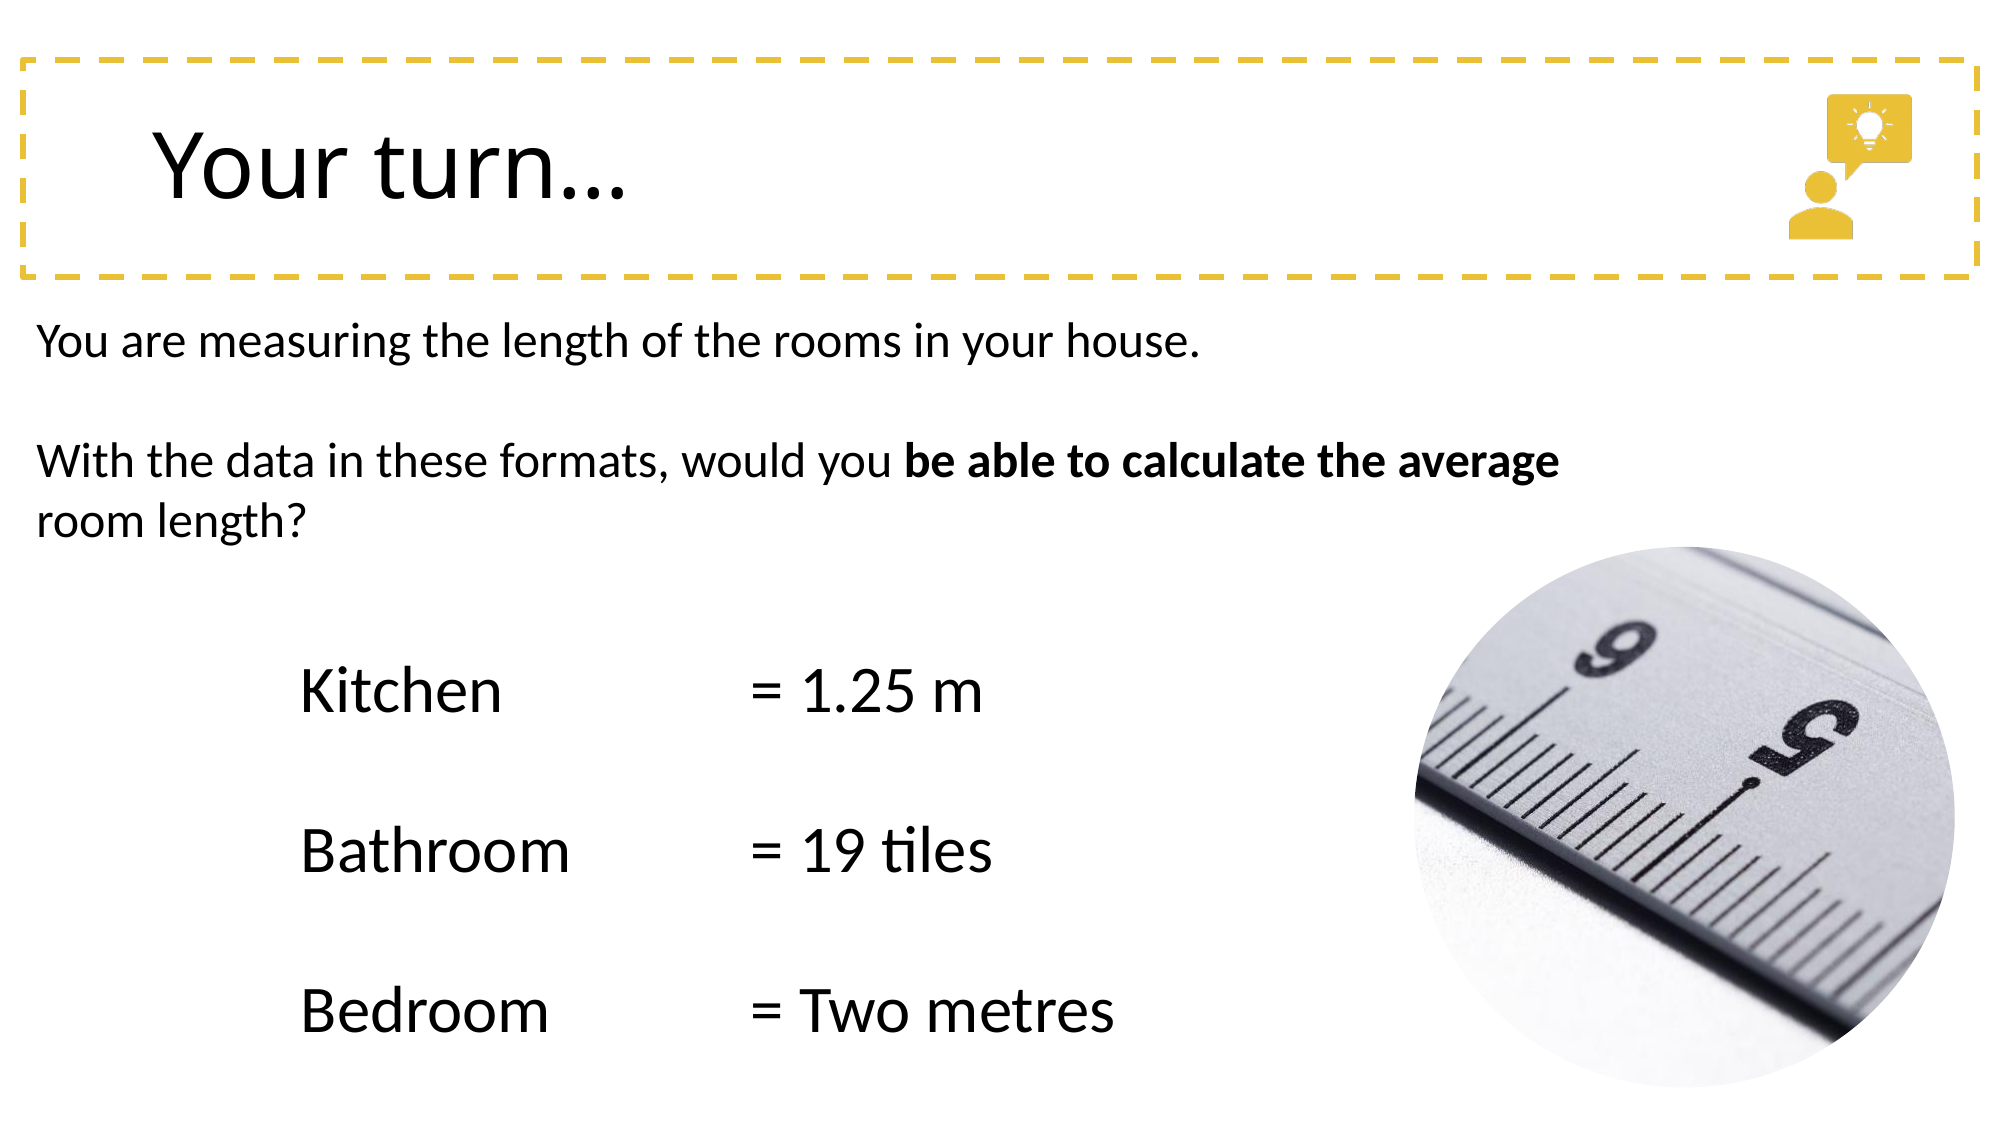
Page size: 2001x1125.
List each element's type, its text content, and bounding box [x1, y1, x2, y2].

picture [1414, 546, 1955, 1088]
text_box You are measuring the length of the rooms in your house. With the data in these formats, would you be able to calculate the average room length? [21, 300, 1660, 555]
title Your turn… [137, 59, 1863, 278]
text_box Kitchen = 1.25 m Bathroom = 19 tiles Bedroom = Two metres [286, 638, 1235, 1054]
picture [1863, 78, 1938, 254]
